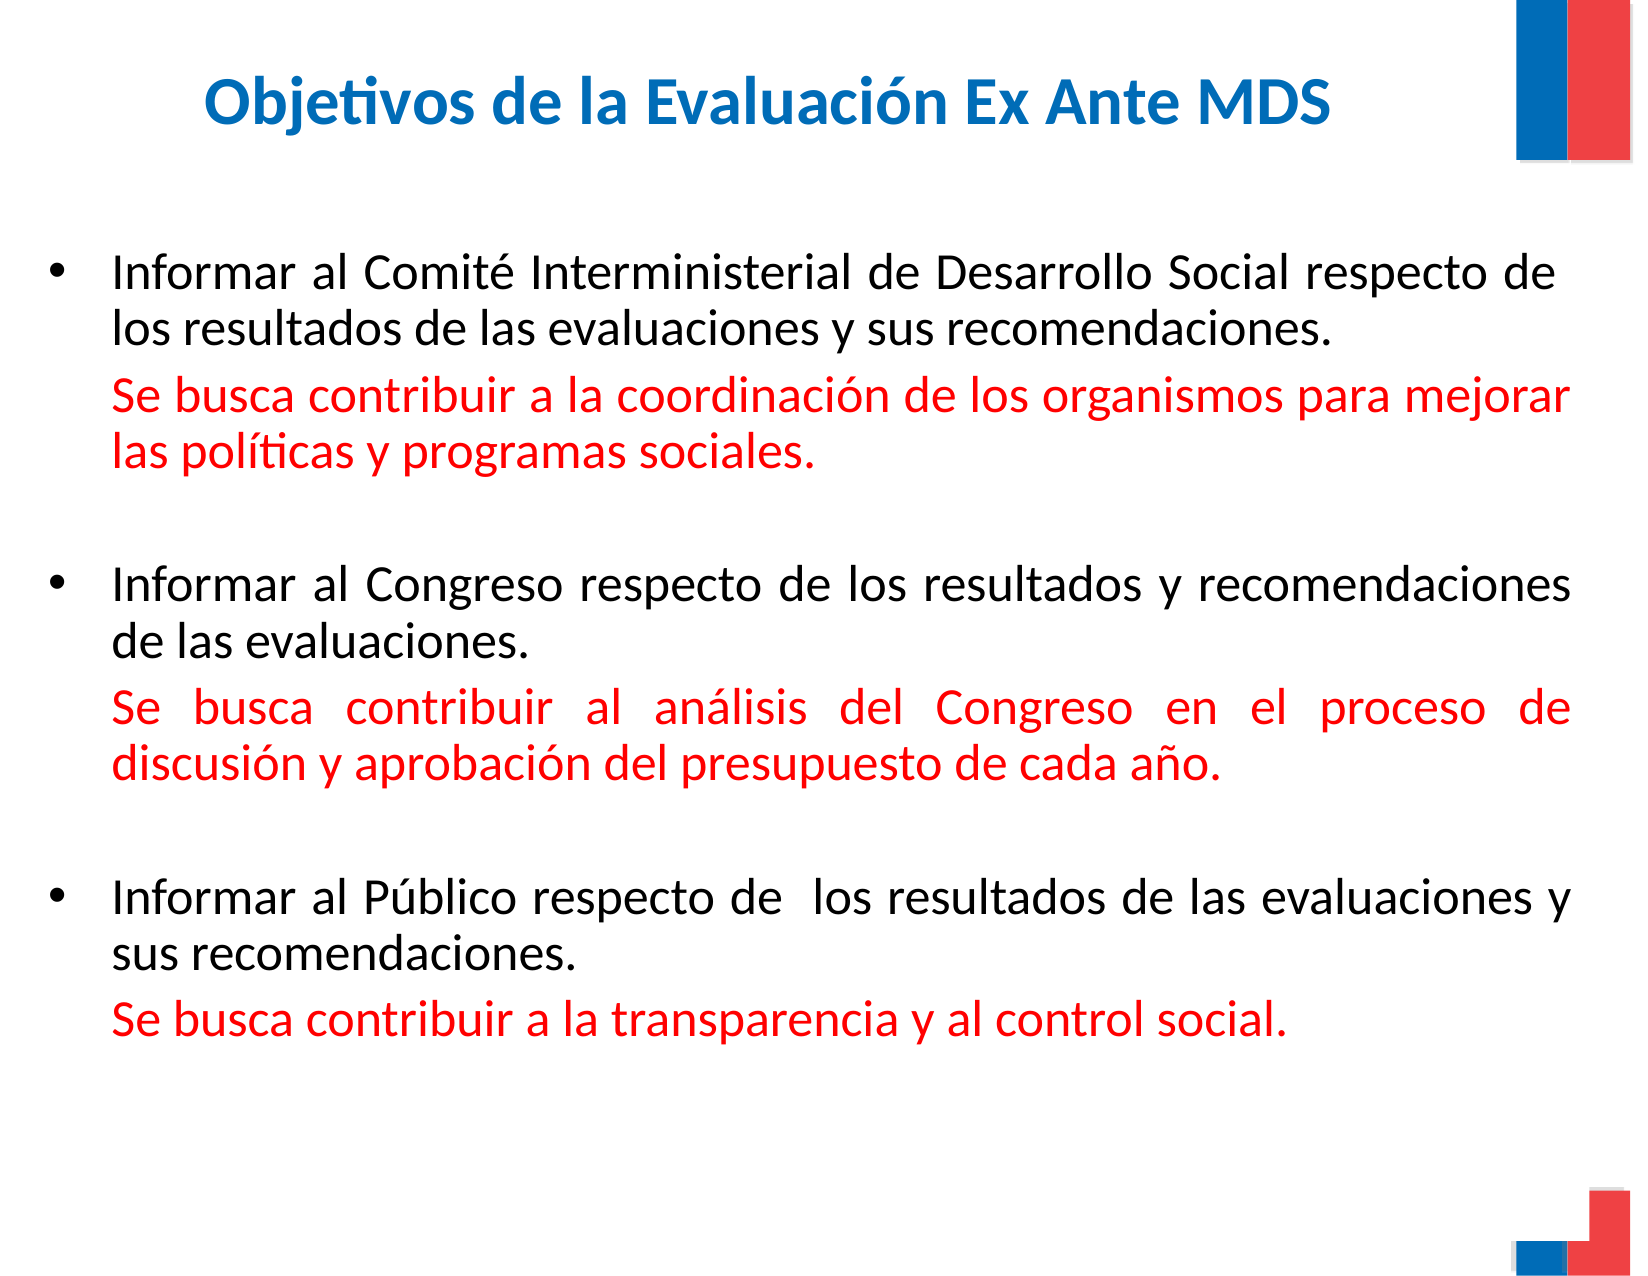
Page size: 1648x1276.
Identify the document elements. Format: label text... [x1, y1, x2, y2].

list Informar al Comité Interministerial de Desarrollo Social respecto de los resultados de las evaluaciones y sus recomendaciones. Se busca contribuir a la coordinación de los organismos para mejorar las políticas y programas sociales. Informar al Congreso respecto de los resultados y recomendaciones de las evaluaciones. Se busca contribuir al análisis del Congreso en el proceso de discusión y aprobación del presupuesto de cada año. Informar al Público respecto de los resultados de las evaluaciones y sus recomendaciones. Se busca contribuir a la transparencia y al control social. [32, 236, 1590, 1242]
text_box [590, 878, 1607, 956]
text_box Objetivos de la Evaluación Ex Ante MDS [174, 47, 1379, 155]
text_box [1136, 505, 1302, 676]
text_box [914, 477, 1230, 648]
